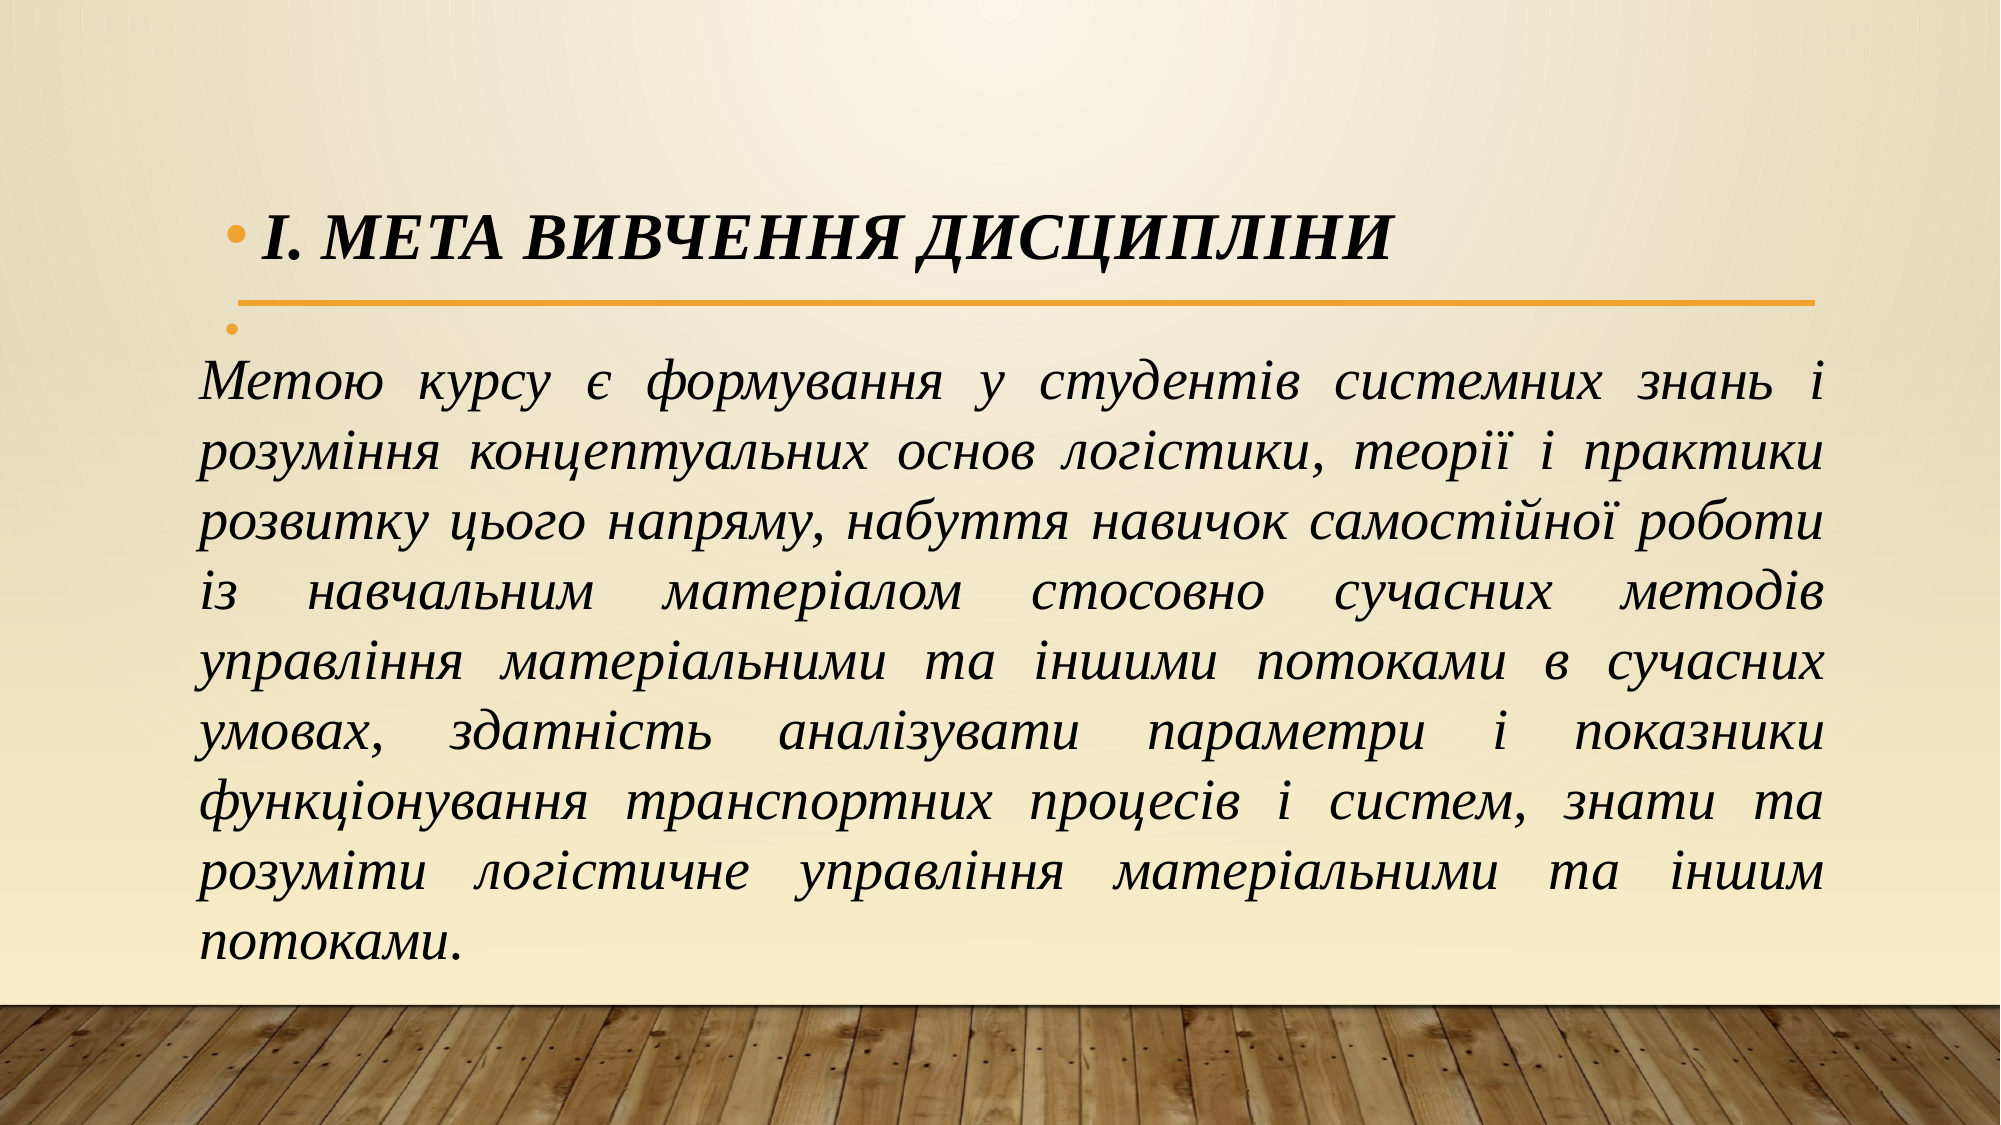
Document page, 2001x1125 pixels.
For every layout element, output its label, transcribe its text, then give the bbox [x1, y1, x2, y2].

list І. МЕТА ВИВЧЕННЯ ДИСЦИПЛІНИ [209, 169, 1786, 333]
picture [0, 1005, 2000, 1125]
text_box Метою курсу є формування у студентів системних знань і розуміння концептуальних основ логістики, теорії і практики розвитку цього напряму, набуття навичок самостійної роботи із навчальним матеріалом стосовно сучасних методів управління матеріальними та іншими потоками в сучасних умовах, здатність аналізувати параметри і показники функціонування транспортних процесів і систем, знати та розуміти логістичне управління матеріальними та іншим потоками. [184, 333, 1841, 979]
